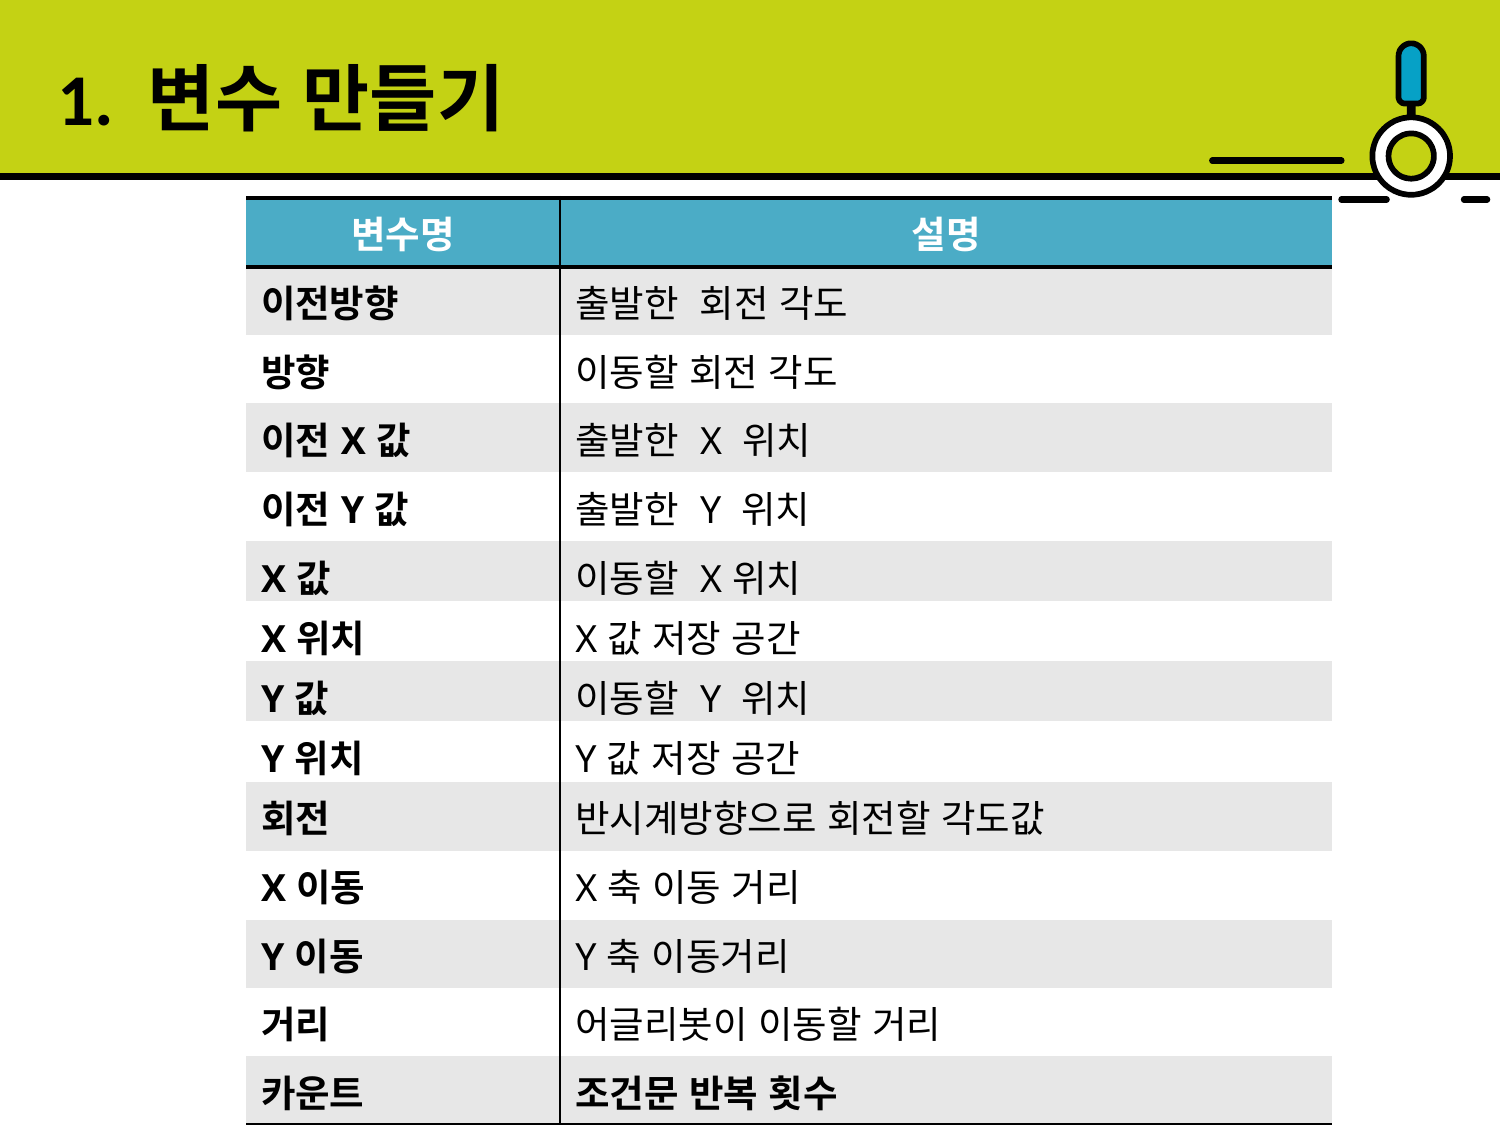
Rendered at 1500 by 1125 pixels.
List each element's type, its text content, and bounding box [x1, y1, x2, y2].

table_cell Y위치 [246, 721, 559, 782]
table_cell X값 저장 공간 [561, 601, 1332, 661]
table_cell Y값 저장 공간 [561, 721, 1332, 782]
table_cell 이전Y값 [246, 472, 559, 541]
table_cell 방향 [246, 335, 559, 403]
table_cell 이전X값 [246, 403, 559, 472]
table_cell 이동할 Y 위치 [561, 661, 1332, 721]
table_cell 거리 [246, 988, 559, 1056]
table_cell 어글리봇이 이동할 거리 [561, 988, 1332, 1056]
table_cell 회전 [246, 782, 559, 851]
table_cell 출발한 회전 각도 [561, 269, 1332, 335]
table_cell X값 [246, 541, 559, 601]
table_cell 이동할 회전 각도 [561, 335, 1332, 403]
table_cell Y값 [246, 661, 559, 721]
table_cell Y이동 [246, 920, 559, 988]
table_header 설명 [561, 200, 1332, 265]
text_box 1. 변수 만들기 [57, 52, 1014, 140]
table_cell X축 이동 거리 [561, 851, 1332, 920]
table_cell 출발한 X 위치 [561, 403, 1332, 472]
table_cell Y축 이동거리 [561, 920, 1332, 988]
table_cell 출발한 Y 위치 [561, 472, 1332, 541]
table_cell 반시계방향으로 회전할 각도값 [561, 782, 1332, 851]
table_cell 조건문 반복 횟수 [561, 1056, 1332, 1123]
table_cell X이동 [246, 851, 559, 920]
table_cell 카운트 [246, 1056, 559, 1123]
table_cell X위치 [246, 601, 559, 661]
table_header 변수명 [246, 200, 559, 265]
table_cell 이동할 X위치 [561, 541, 1332, 601]
table_cell 이전방향 [246, 269, 559, 335]
